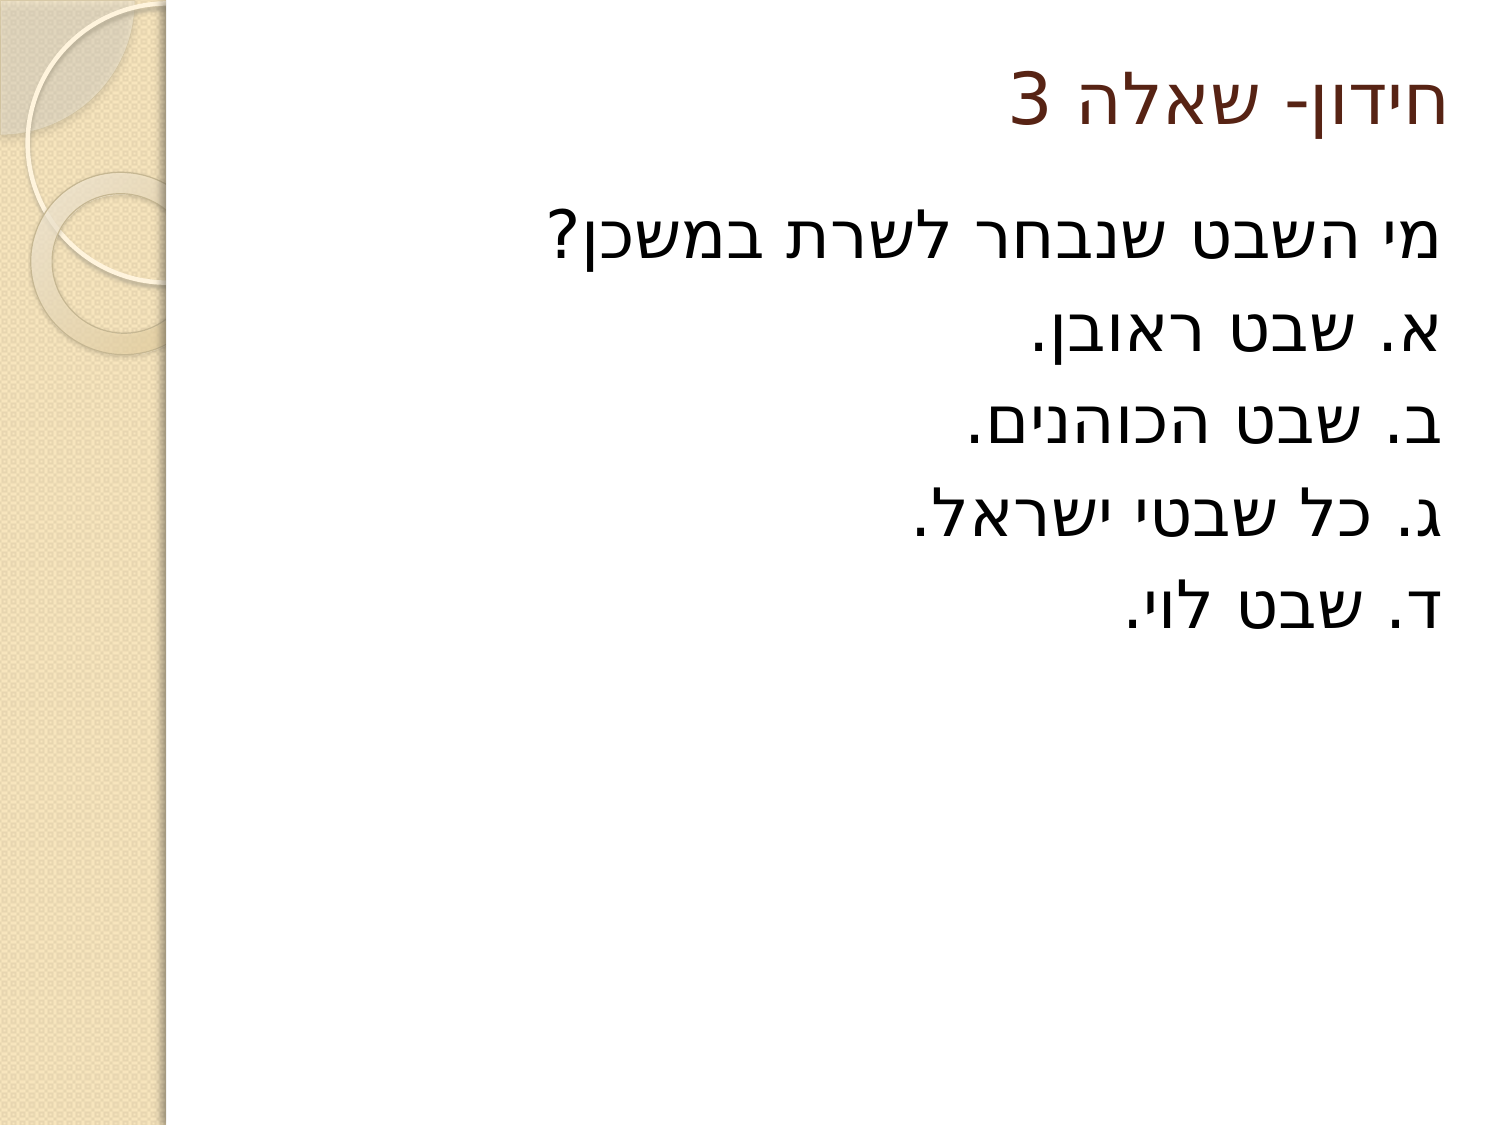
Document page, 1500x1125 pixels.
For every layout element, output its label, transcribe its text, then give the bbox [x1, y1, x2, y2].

title חידון- שאלה 3 [235, 45, 1466, 233]
list מי השבט שנבחר לשרת במשכן? א. שבט ראובן. ב. שבט הכוהנים. ג. כל שבטי ישראל. ד. שבט לוי. [242, 184, 1473, 972]
